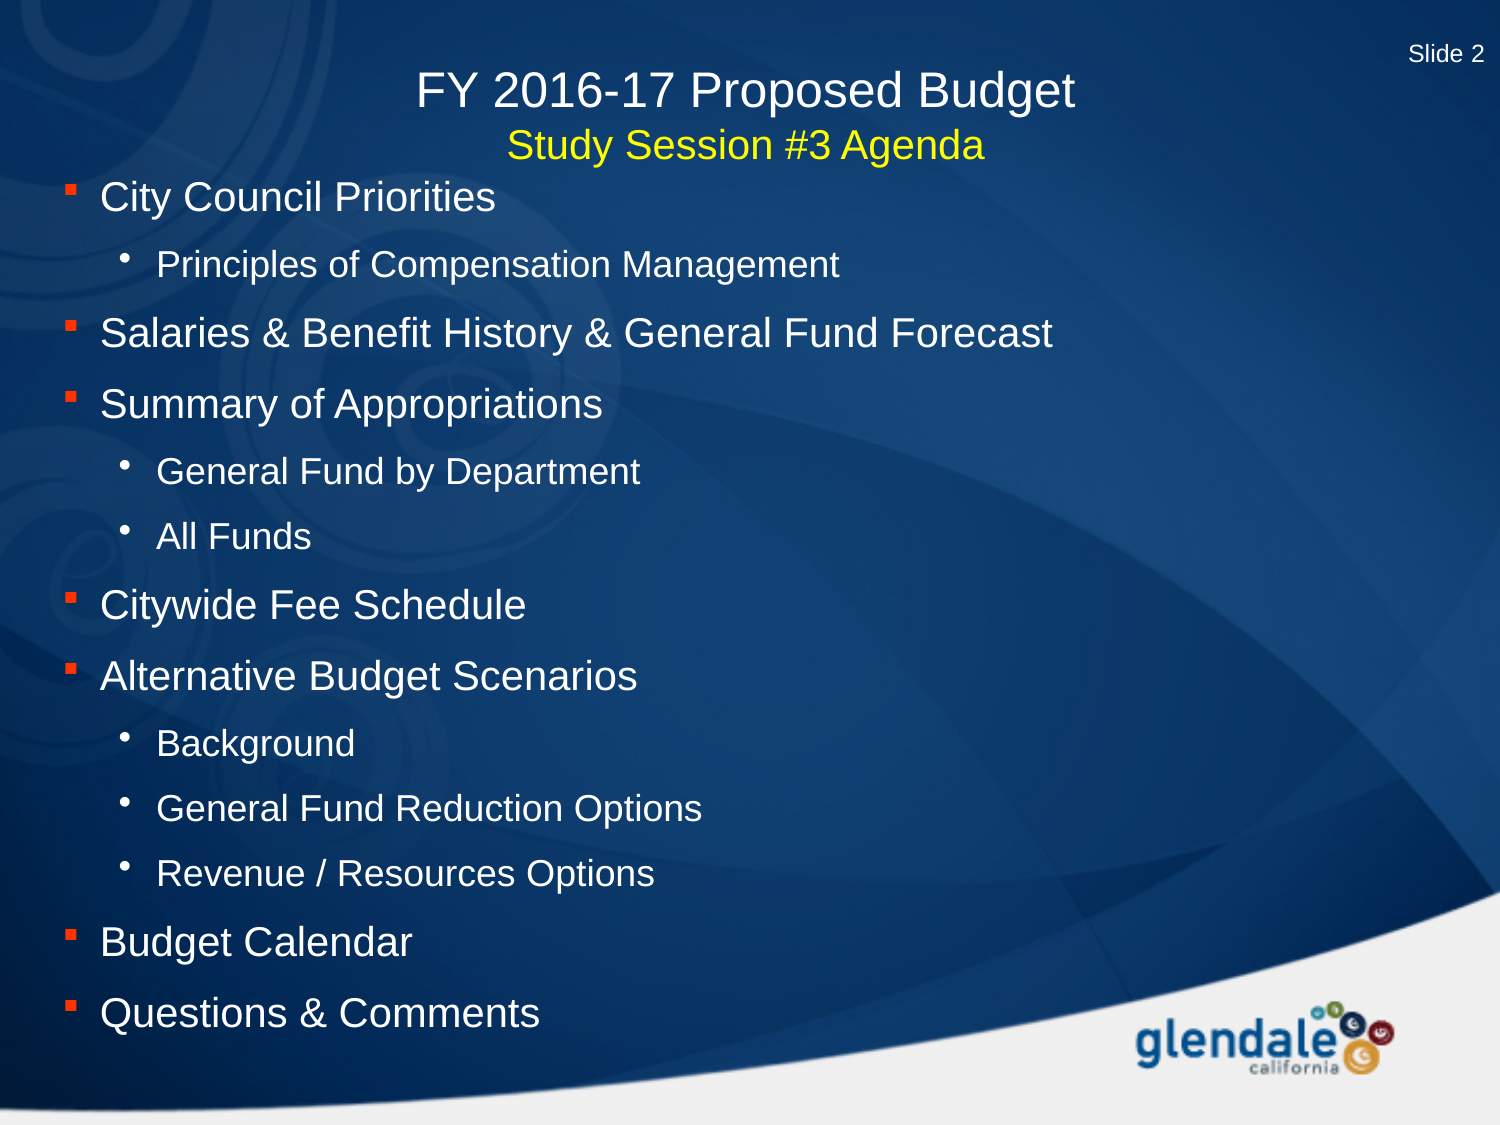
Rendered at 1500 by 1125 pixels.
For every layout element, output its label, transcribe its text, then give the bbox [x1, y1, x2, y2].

picture [0, 0, 1500, 1125]
text_box FY 2016-17 Proposed Budget Study Session #3 Agenda [45, 12, 1446, 213]
list City Council Priorities Principles of Compensation Management Salaries & Benefit History & General Fund Forecast Summary of Appropriations General Fund by Department All Funds Citywide Fee Schedule Alternative Budget Scenarios Background General Fund Reduction Options Revenue / Resources Options Budget Calendar Questions & Comments [47, 162, 1410, 1025]
slide_number Slide 2 [1149, 0, 1500, 75]
